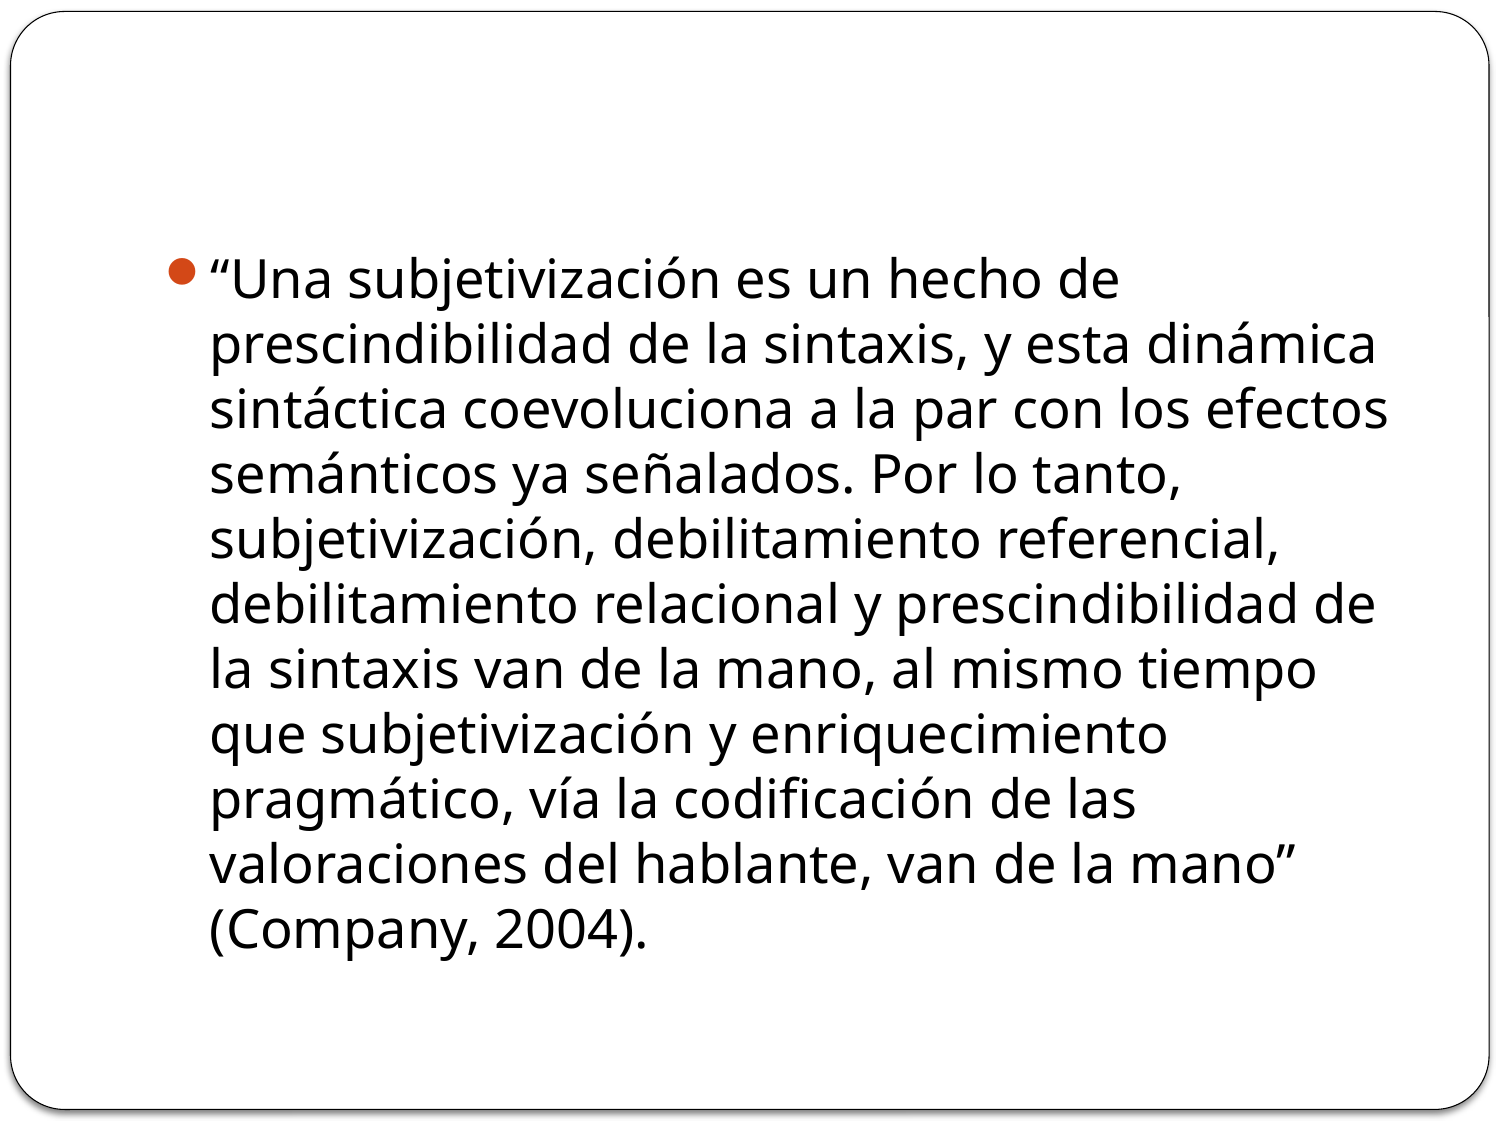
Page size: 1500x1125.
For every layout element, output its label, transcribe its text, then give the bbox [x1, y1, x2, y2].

list “Una subjetivización es un hecho de prescindibilidad de la sintaxis, y esta dinámica sintáctica coevoluciona a la par con los efectos semánticos ya señalados. Por lo tanto, subjetivización, debilitamiento referencial, debilitamiento relacional y prescindibilidad de la sintaxis van de la mano, al mismo tiempo que subjetivización y enriquecimiento pragmático, vía la codificación de las valoraciones del hablante, van de la mano” (Company, 2004). [150, 237, 1425, 988]
